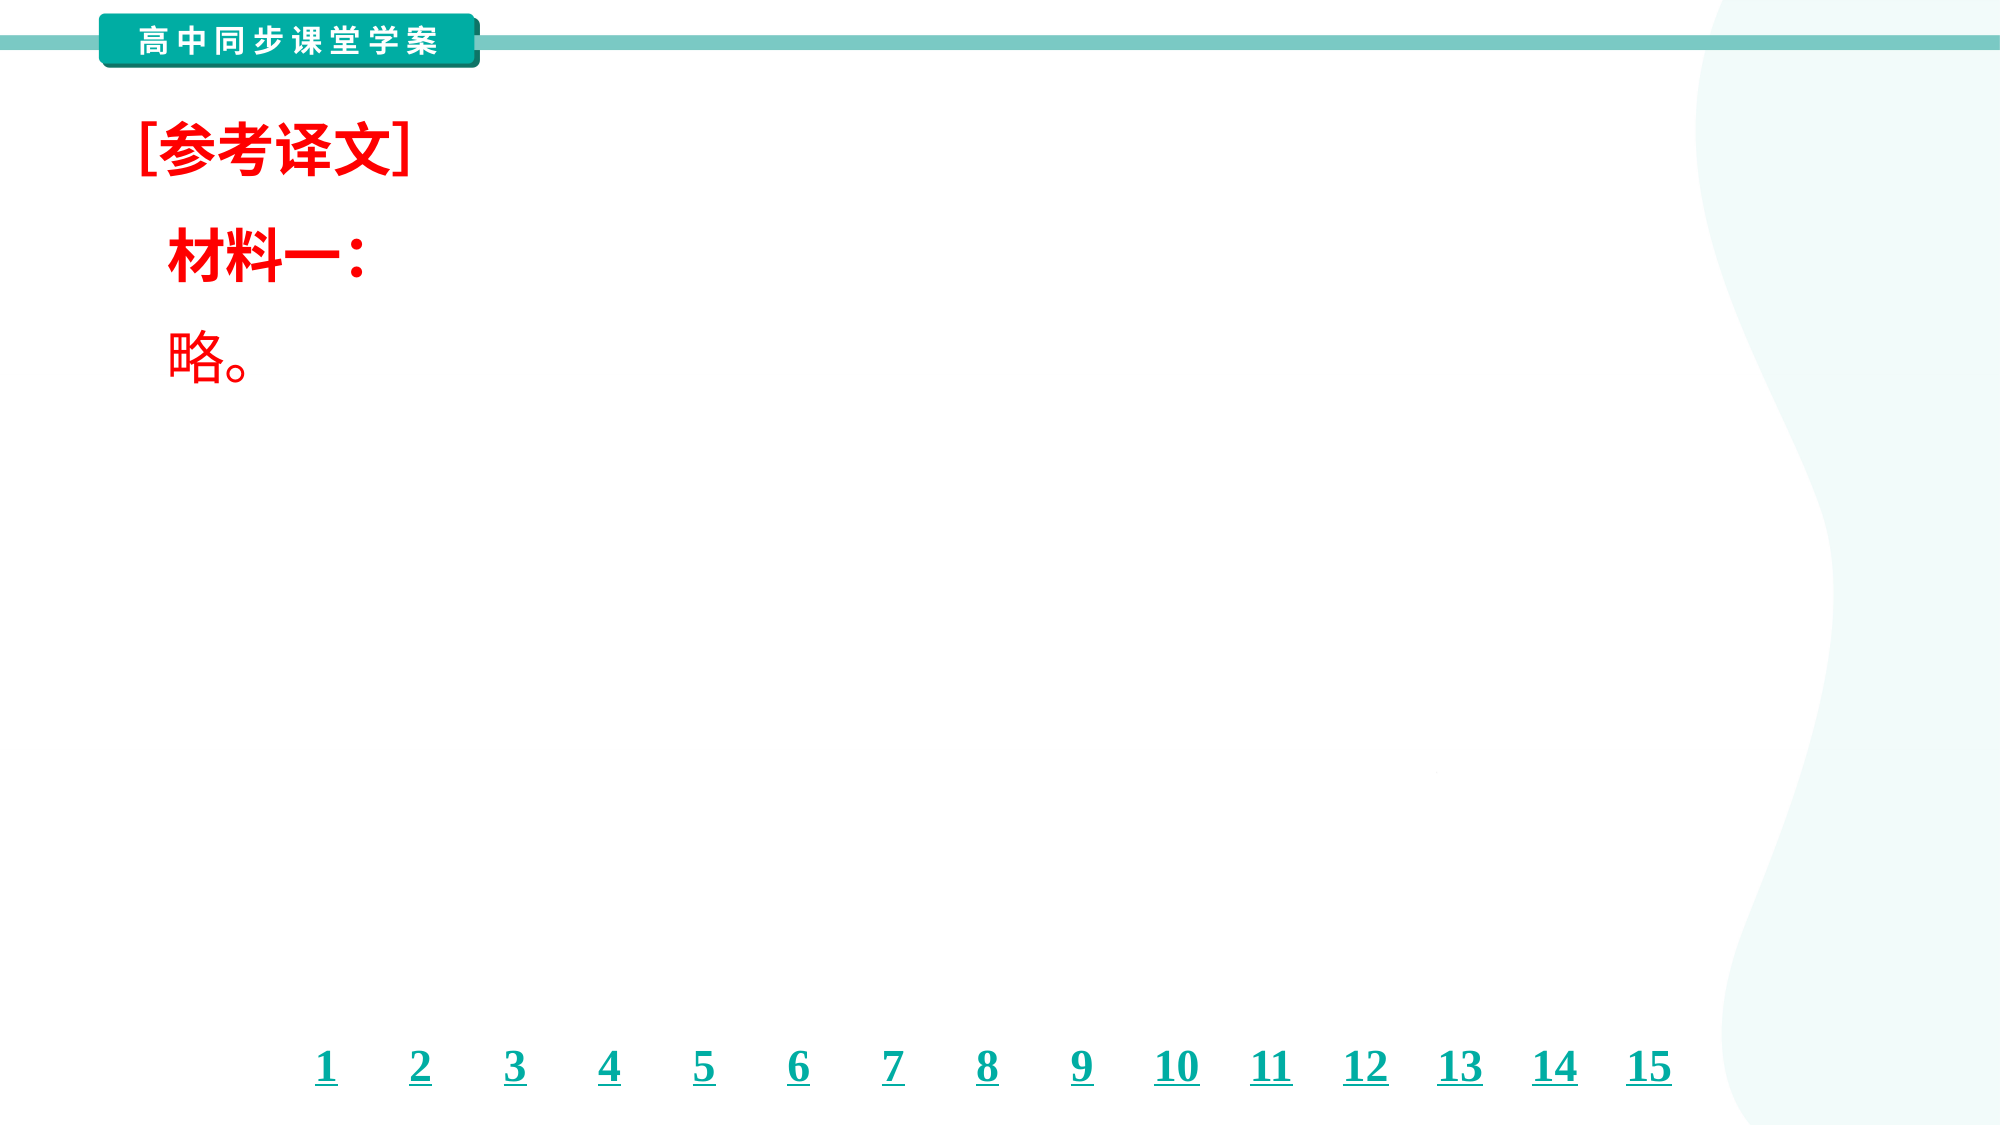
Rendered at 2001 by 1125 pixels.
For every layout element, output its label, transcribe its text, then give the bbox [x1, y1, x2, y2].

text_box ［参考译文］ 材料一： 略。 [100, 76, 1899, 380]
picture [0, 0, 2000, 1125]
